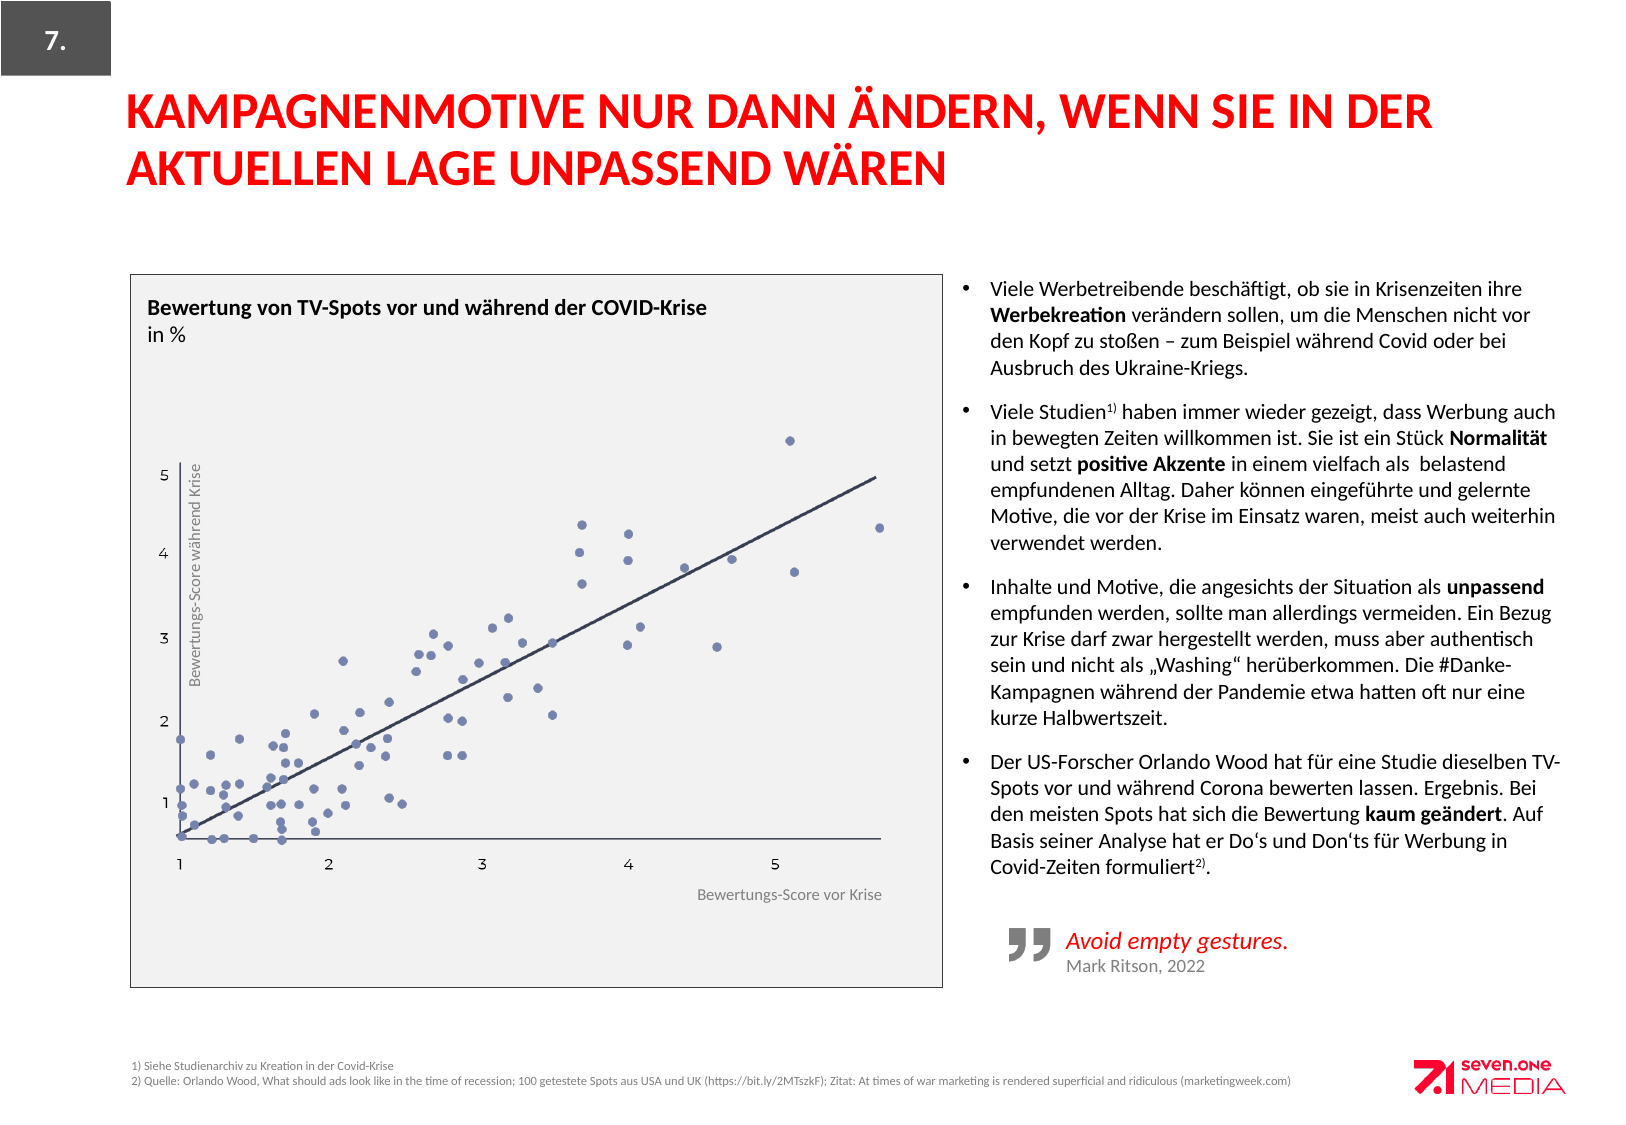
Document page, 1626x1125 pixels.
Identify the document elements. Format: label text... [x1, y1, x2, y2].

text_box Viele Werbetreibende beschäftigt, ob sie in Krisenzeiten ihre Werbekreation verändern sollen, um die Menschen nicht vor den Kopf zu stoßen – zum Beispiel während Covid oder bei Ausbruch des Ukraine-Kriegs. Viele Studien1) haben immer wieder gezeigt, dass Werbung auch in bewegten Zeiten willkommen ist. Sie ist ein Stück Normalität und setzt positive Akzente in einem vielfach als belastend empfundenen Alltag. Daher können eingeführte und gelernte Motive, die vor der Krise im Einsatz waren, meist auch weiterhin verwendet werden. Inhalte und Motive, die angesichts der Situation als unpassend empfunden werden, sollte man allerdings vermeiden. Ein Bezug zur Krise darf zwar hergestellt werden, muss aber authentisch sein und nicht als „Washing“ herüberkommen. Die #Danke-Kampagnen während der Pandemie etwa hatten oft nur eine kurze Halbwertszeit. Der US-Forscher Orlando Wood hat für eine Studie dieselben TV-Spots vor und während Corona bewerten lassen. Ergebnis. Bei den meisten Spots hat sich die Bewertung kaum geändert. Auf Basis seiner Analyse hat er Do‘s und Don‘ts für Werbung in Covid-Zeiten formuliert2). [962, 274, 1584, 607]
title KAMPAGNENMOTIVE NUR DANN ÄNDERN, WENN SIE IN DER AKTUELLEN LAGE UNPASSEND WÄREN [111, 76, 1601, 204]
text_box Bewertung von TV-Spots vor und während der COVID-Krise in % [147, 292, 884, 372]
picture [148, 436, 884, 882]
text_box Bewertungs-Score vor Krise [697, 883, 848, 926]
text_box 7. [0, 0, 114, 78]
picture [1514, 1060, 1566, 1094]
text_box 1) Siehe Studienarchiv zu Kreation in der Covid-Krise 2) Quelle: Orlando Wood, What should ads look like in the time of recession; 100 getestete Spots aus USA und UK (https://bit.ly/2MTszkF); Zitat: At times of war marketing is rendered superficial and ridiculous (marketingweek.com) [131, 1058, 1514, 1112]
picture [990, 904, 1069, 984]
text_box Avoid empty gestures. Mark Ritson, 2022 [1069, 916, 1575, 984]
text_box [129, 274, 944, 989]
